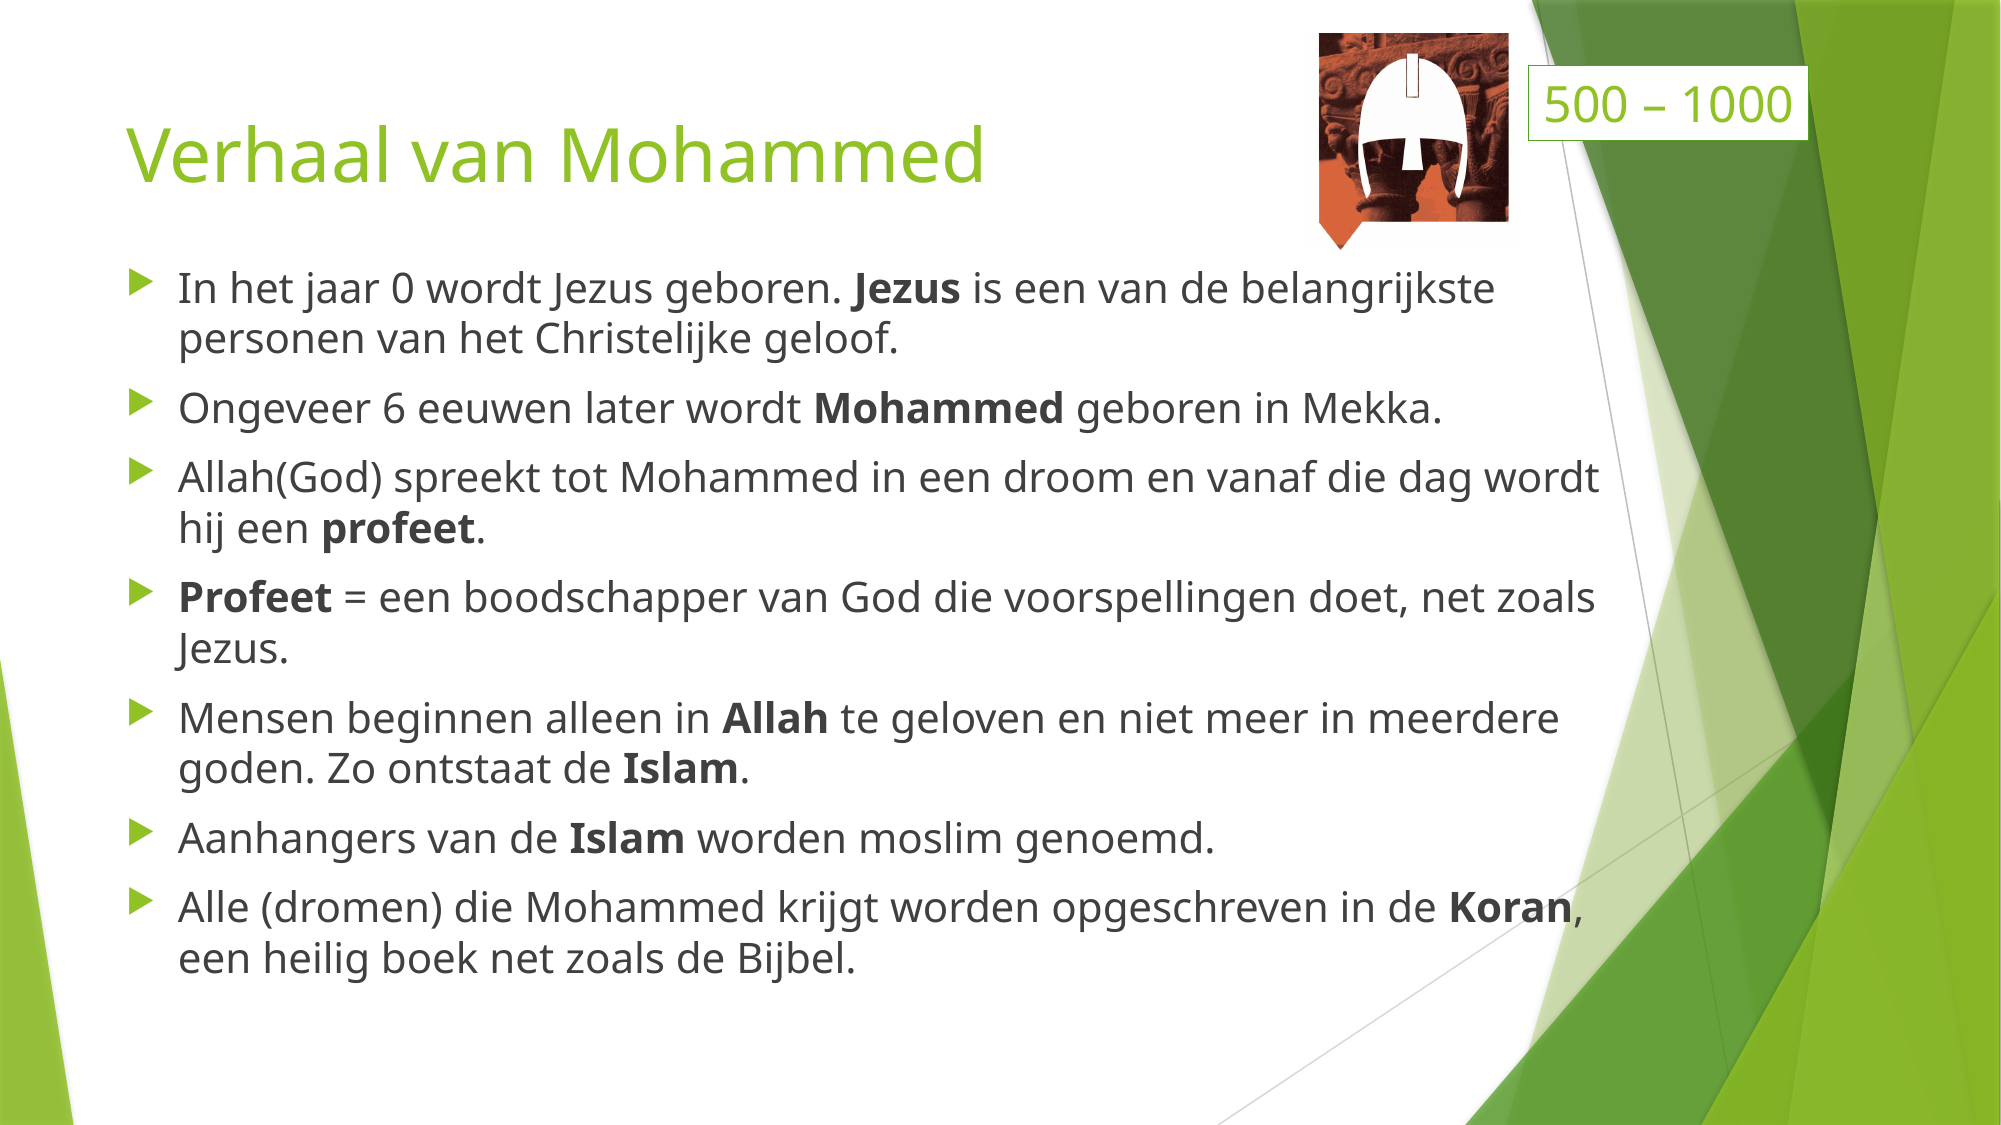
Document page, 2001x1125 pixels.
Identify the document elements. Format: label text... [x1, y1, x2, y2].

title Verhaal van Mohammed [111, 99, 1301, 253]
text_box 500 – 1000 [1528, 65, 1809, 141]
picture [1304, 32, 1522, 250]
list In het jaar 0 wordt Jezus geboren. Jezus is een van de belangrijkste personen van het Christelijke geloof. Ongeveer 6 eeuwen later wordt Mohammed geboren in Mekka. Allah(God) spreekt tot Mohammed in een droom en vanaf die dag wordt hij een profeet. Profeet = een boodschapper van God die voorspellingen doet, net zoals Jezus. Mensen beginnen alleen in Allah te geloven en niet meer in meerdere goden. Zo ontstaat de Islam. Aanhangers van de Islam worden moslim genoemd. Alle (dromen) die Mohammed krijgt worden opgeschreven in de Koran, een heilig boek net zoals de Bijbel. [111, 253, 1648, 992]
